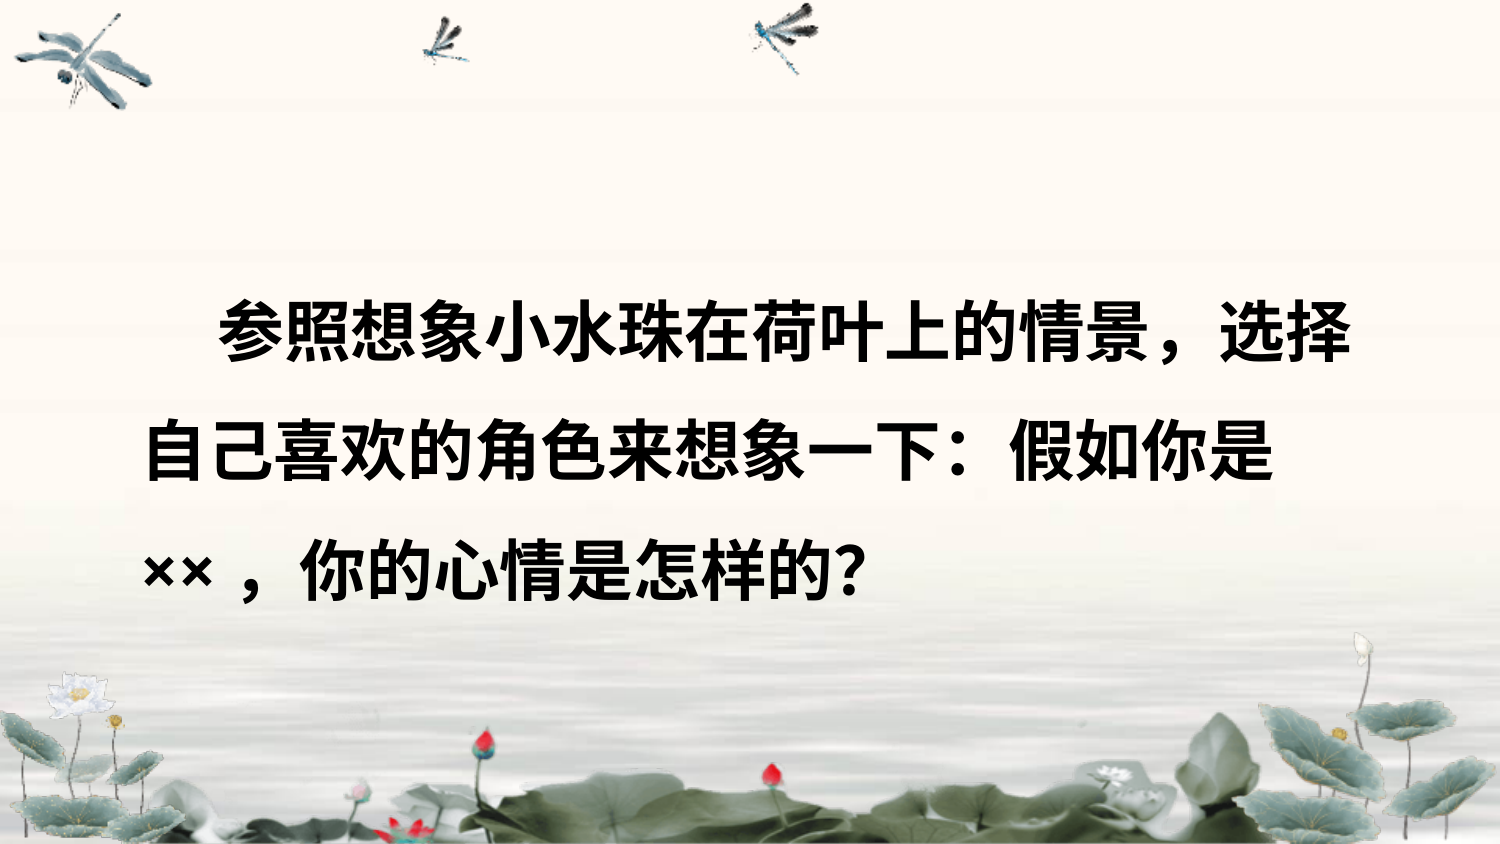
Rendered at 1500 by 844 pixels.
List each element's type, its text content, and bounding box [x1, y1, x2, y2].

picture [0, 0, 1500, 844]
text_box 参照想象小水珠在荷叶上的情景，选择自己喜欢的角色来想象一下：假如你是××，你的心情是怎样的？ [125, 241, 1374, 617]
